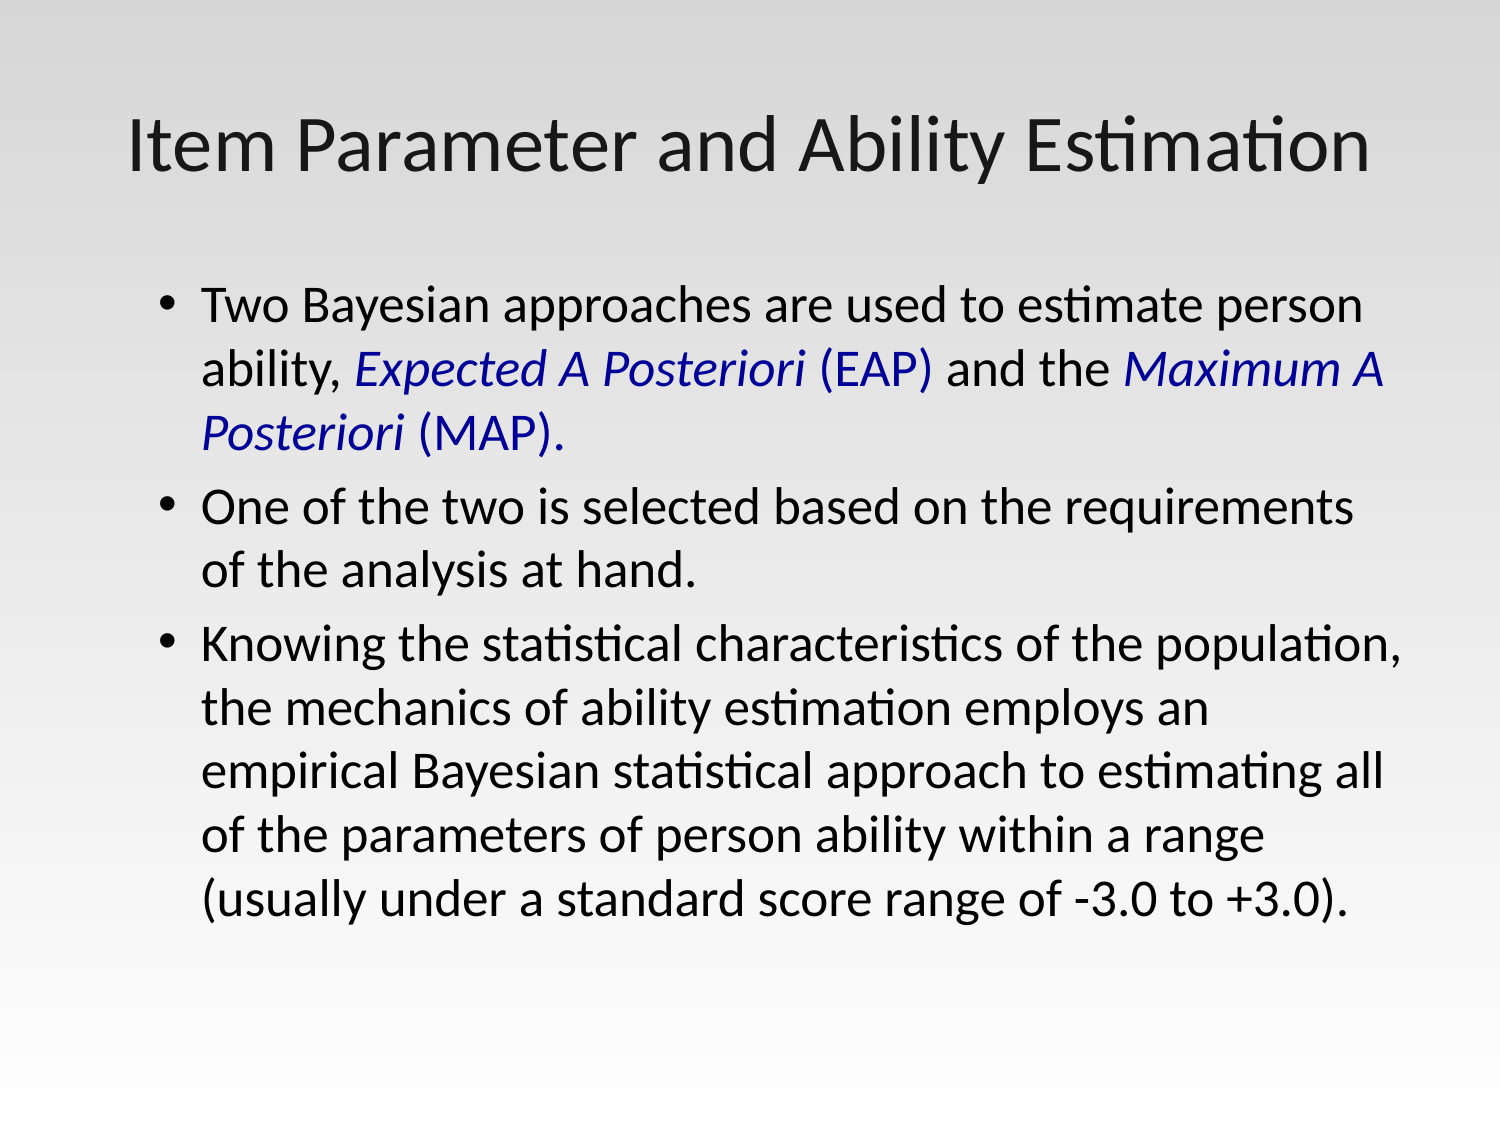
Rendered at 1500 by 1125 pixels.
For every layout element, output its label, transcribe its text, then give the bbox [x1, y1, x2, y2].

list Two Bayesian approaches are used to estimate person ability, Expected A Posteriori (EAP) and the Maximum A Posteriori (MAP). One of the two is selected based on the requirements of the analysis at hand. Knowing the statistical characteristics of the population, the mechanics of ability estimation employs an empirical Bayesian statistical approach to estimating all of the parameters of person ability within a range (usually under a standard score range of -3.0 to +3.0). [75, 262, 1425, 1005]
title Item Parameter and Ability Estimation [75, 45, 1425, 233]
